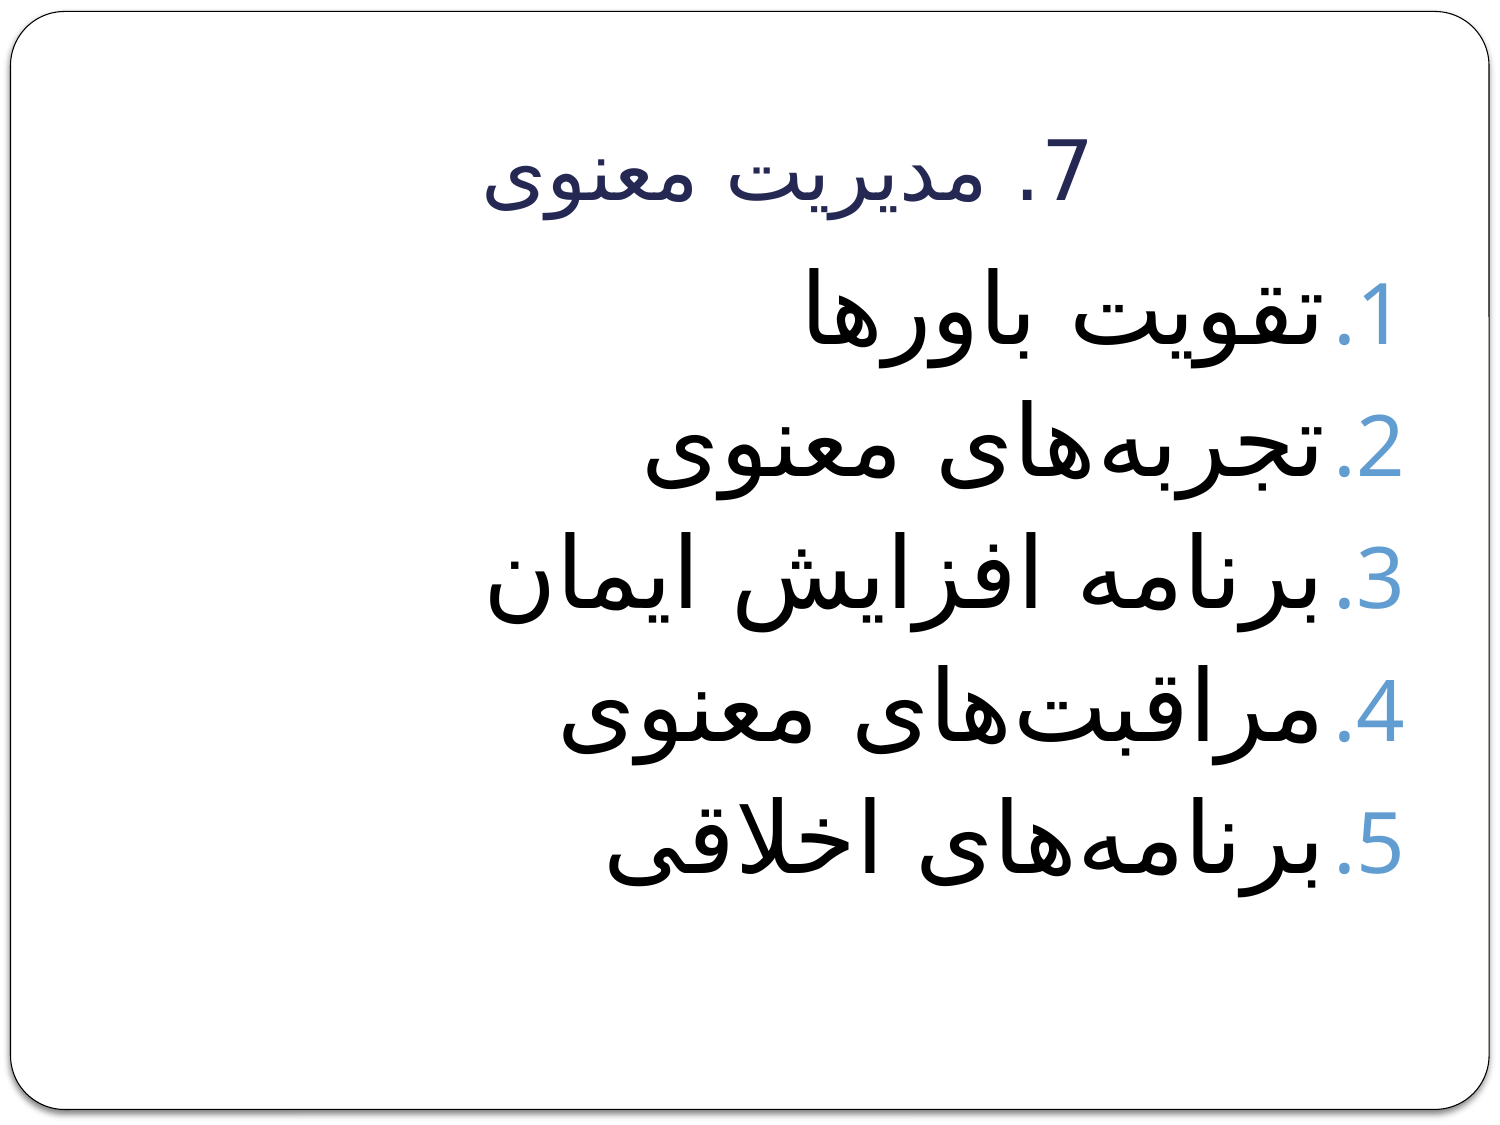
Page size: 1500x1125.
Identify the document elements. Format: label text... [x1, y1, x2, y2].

title 7. مدیریت معنوی [150, 45, 1425, 233]
list تقویت باورها تجربه‌های معنوی برنامه افزایش ایمان مراقبت‌های معنوی برنامه‌های اخلاقی [150, 237, 1425, 988]
